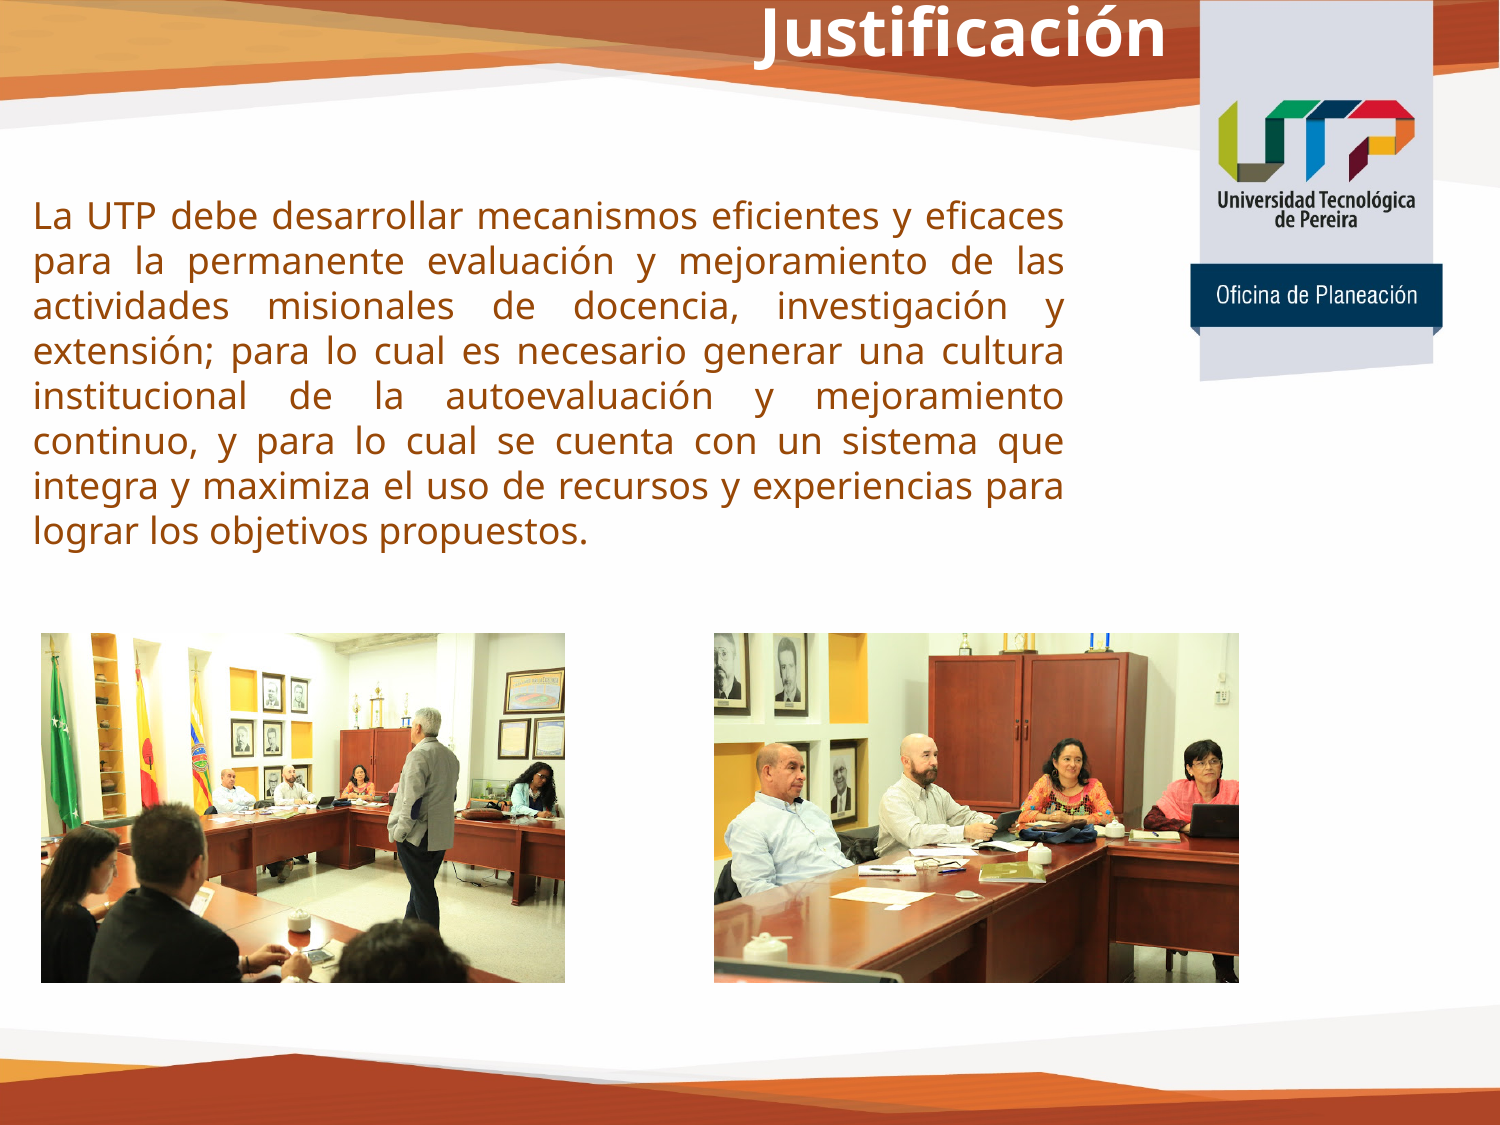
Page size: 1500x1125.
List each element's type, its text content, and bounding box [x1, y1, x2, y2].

picture [0, 0, 1500, 1125]
title Justificación [289, 0, 1500, 124]
list La UTP debe desarrollar mecanismos eficientes y eficaces para la permanente evaluación y mejoramiento de las actividades misionales de docencia, investigación y extensión; para lo cual es necesario generar una cultura institucional de la autoevaluación y mejoramiento continuo, y para lo cual se cuenta con un sistema que integra y maximiza el uso de recursos y experiencias para lograr los objetivos propuestos. [17, 184, 1081, 551]
